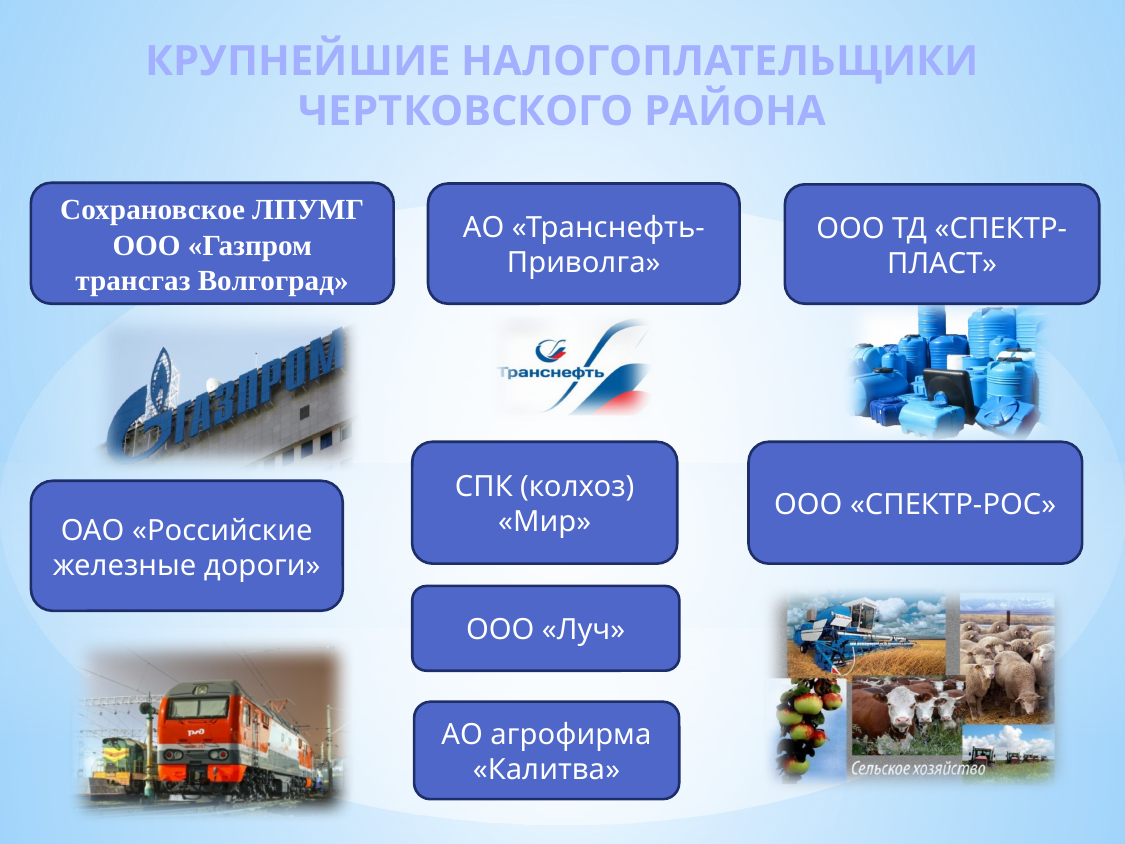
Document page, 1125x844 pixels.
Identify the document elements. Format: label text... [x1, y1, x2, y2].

text_box ООО «Луч» [410, 584, 681, 673]
text_box СПК (колхоз) «Мир» [410, 440, 679, 565]
text_box АО «Транснефть-Приволга» [426, 182, 741, 306]
picture [760, 583, 1070, 795]
text_box АО агрофирма «Калитва» [412, 700, 681, 801]
picture [88, 308, 362, 474]
text_box КРУПНЕЙШИЕ налогоплательщики Чертковского района [19, 26, 1106, 141]
picture [488, 309, 655, 423]
picture [842, 292, 1055, 447]
picture [66, 634, 356, 824]
text_box ООО ТД «СПЕКТР-ПЛАСТ» [783, 183, 1101, 306]
text_box ООО «СПЕКТР-РОС» [747, 440, 1084, 565]
text_box ОАО «Российские железные дороги» [29, 479, 345, 613]
text_box Сохрановское ЛПУМГ ООО «Газпром трансгаз Волгоград» [29, 181, 396, 306]
